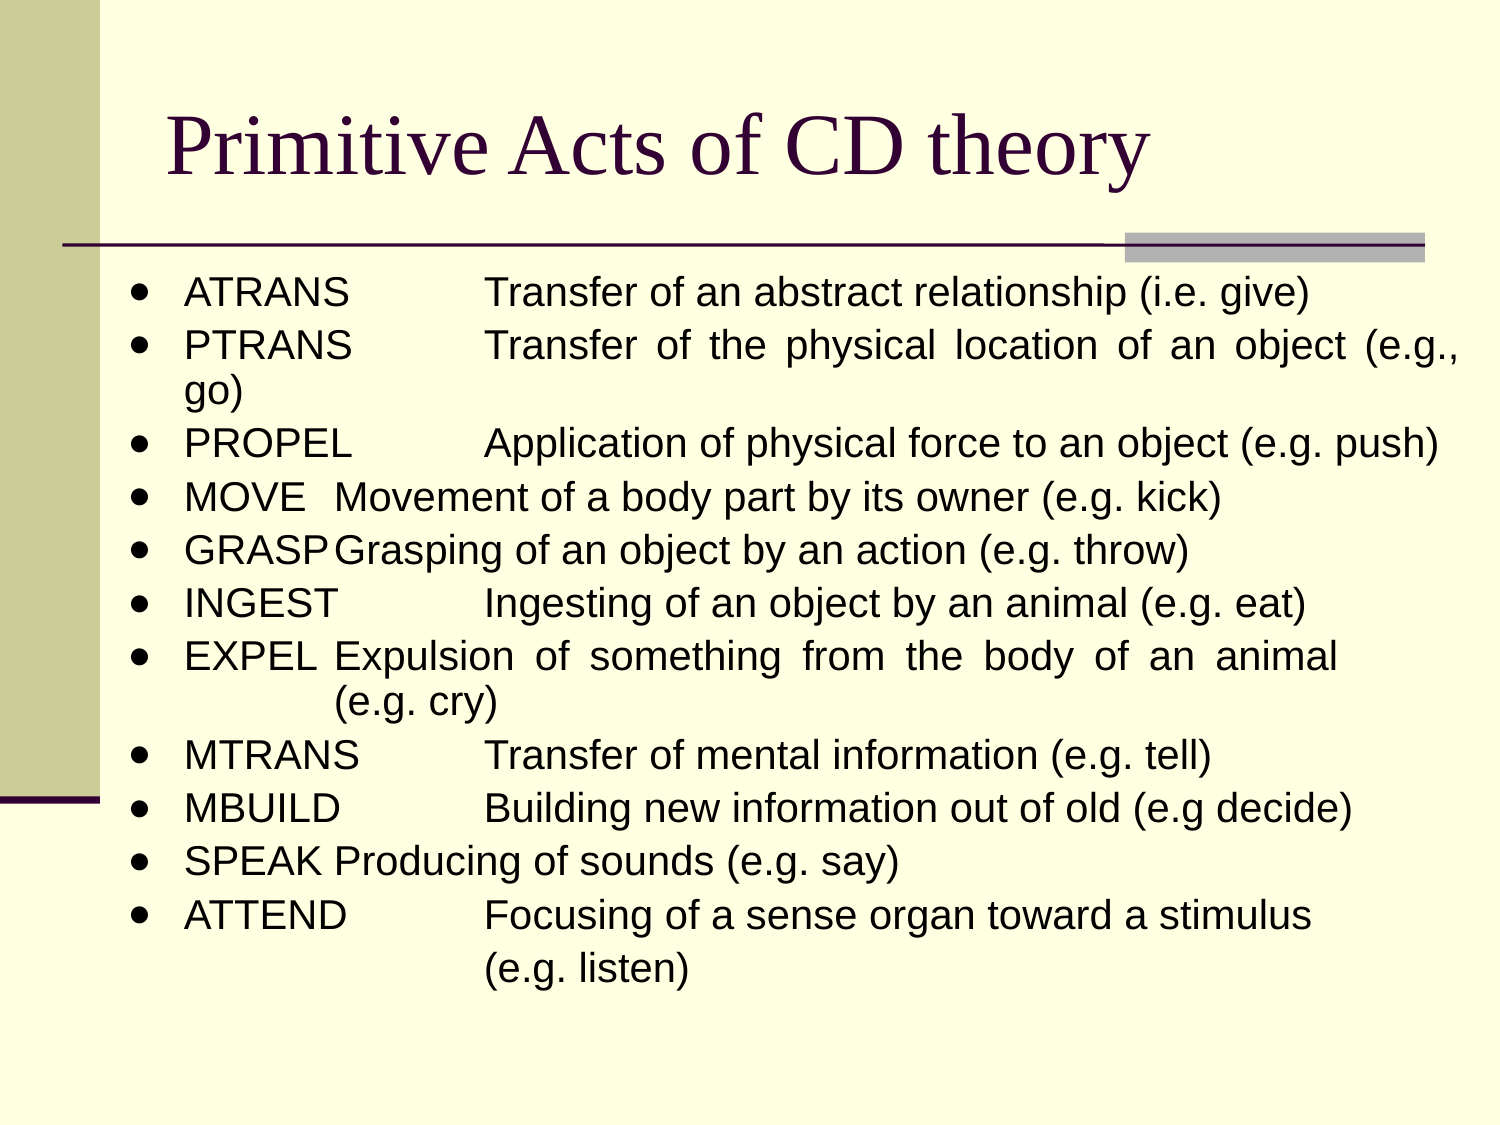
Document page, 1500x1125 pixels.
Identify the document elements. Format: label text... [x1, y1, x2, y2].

list ATRANS Transfer of an abstract relationship (i.e. give) PTRANS Transfer of the physical location of an object (e.g., go) PROPEL Application of physical force to an object (e.g. push) MOVE Movement of a body part by its owner (e.g. kick) GRASP Grasping of an object by an action (e.g. throw) INGEST Ingesting of an object by an animal (e.g. eat) EXPEL Expulsion of something from the body of an animal (e.g. cry) MTRANS Transfer of mental information (e.g. tell) MBUILD Building new information out of old (e.g decide) SPEAK Producing of sounds (e.g. say) ATTEND Focusing of a sense organ toward a stimulus (e.g. listen) [112, 262, 1475, 1063]
title Primitive Acts of CD theory [150, 45, 1425, 234]
